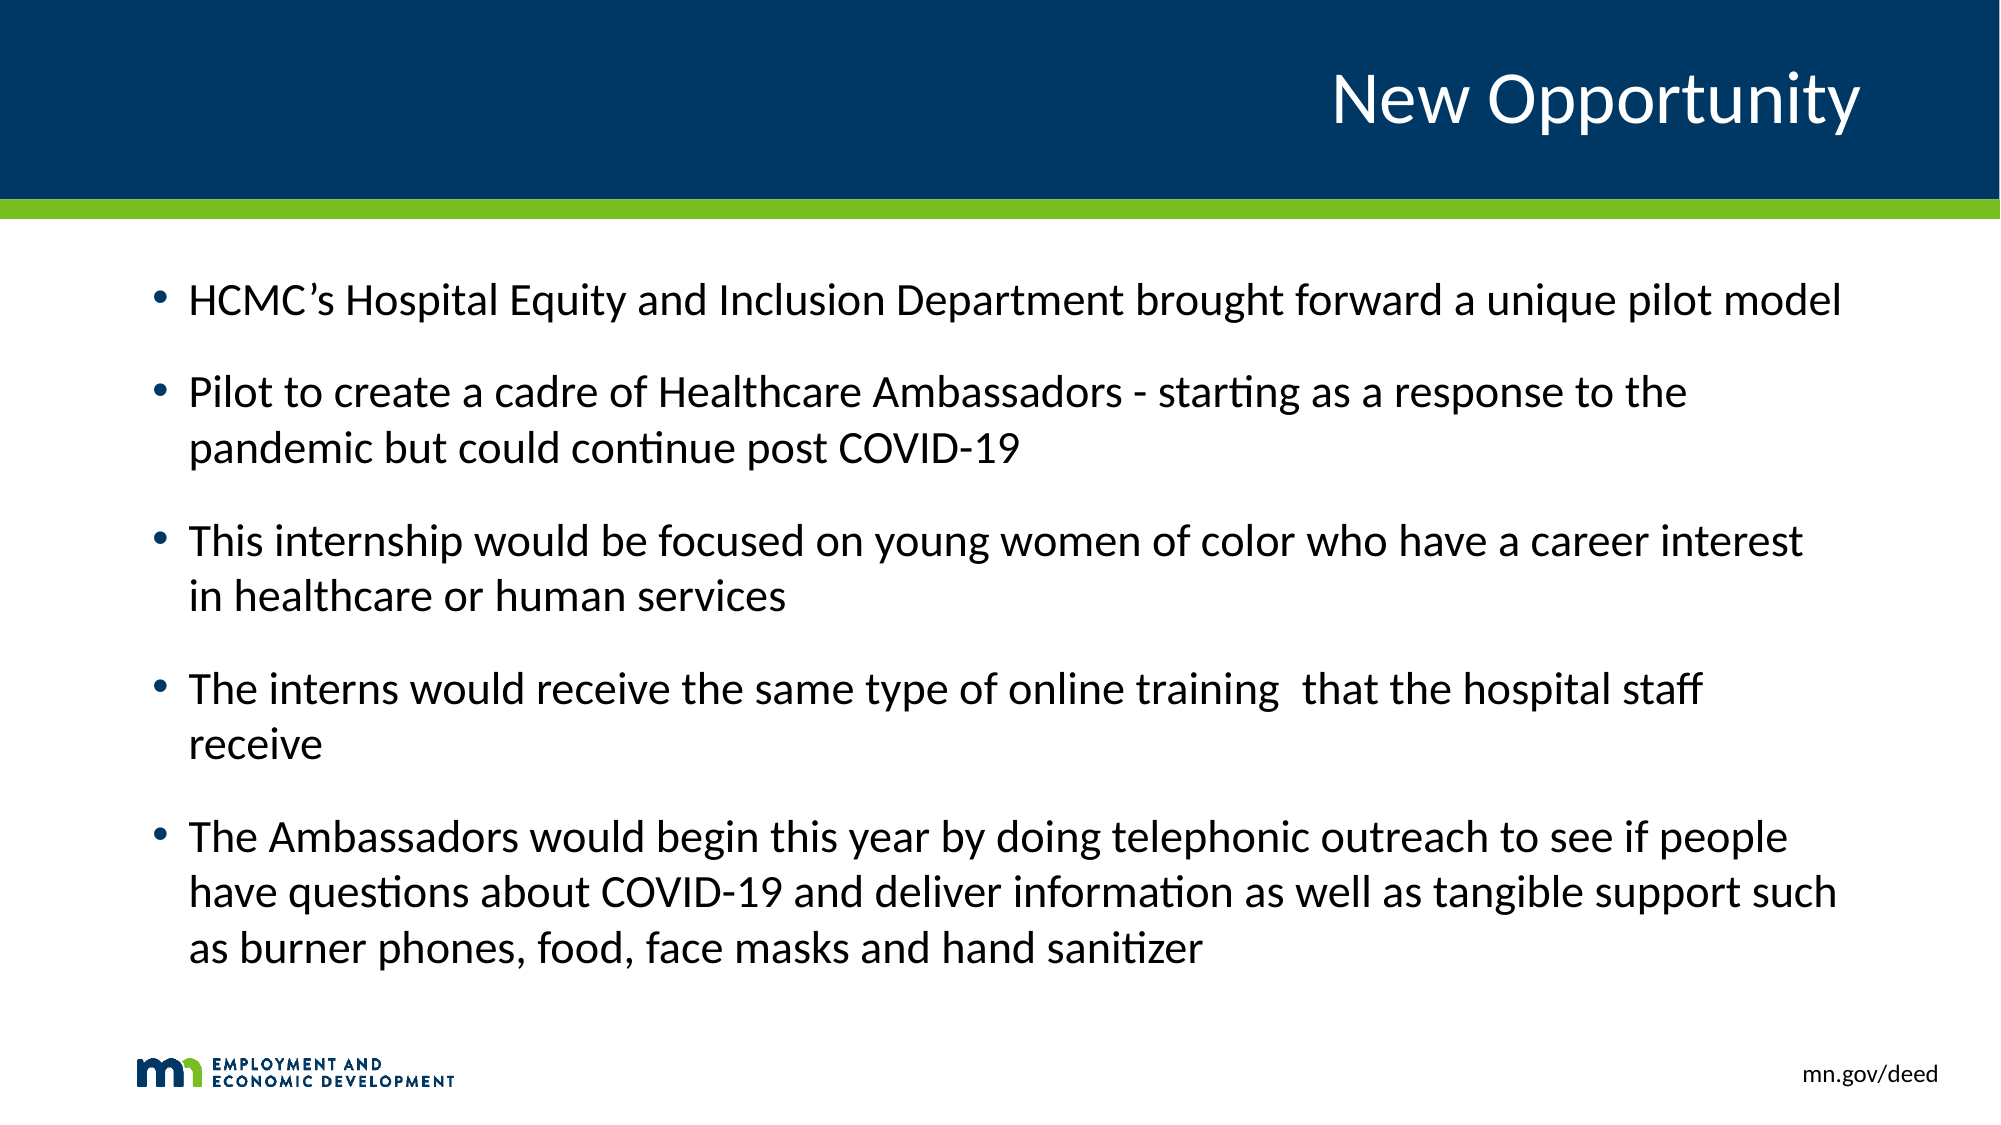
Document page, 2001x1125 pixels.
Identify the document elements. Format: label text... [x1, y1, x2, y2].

footer mn.gov/deed [1037, 1042, 1955, 1103]
list HCMC’s Hospital Equity and Inclusion Department brought forward a unique pilot model Pilot to create a cadre of Healthcare Ambassadors - starting as a response to the pandemic but could continue post COVID-19 This internship would be focused on young women of color who have a career interest in healthcare or human services The interns would receive the same type of online training that the hospital staff receive The Ambassadors would begin this year by doing telephonic outreach to see if people have questions about COVID-19 and deliver information as well as tangible support such as burner phones, food, face masks and hand sanitizer [137, 261, 1863, 1014]
picture [137, 1058, 454, 1087]
title New Opportunity [137, 0, 1863, 200]
